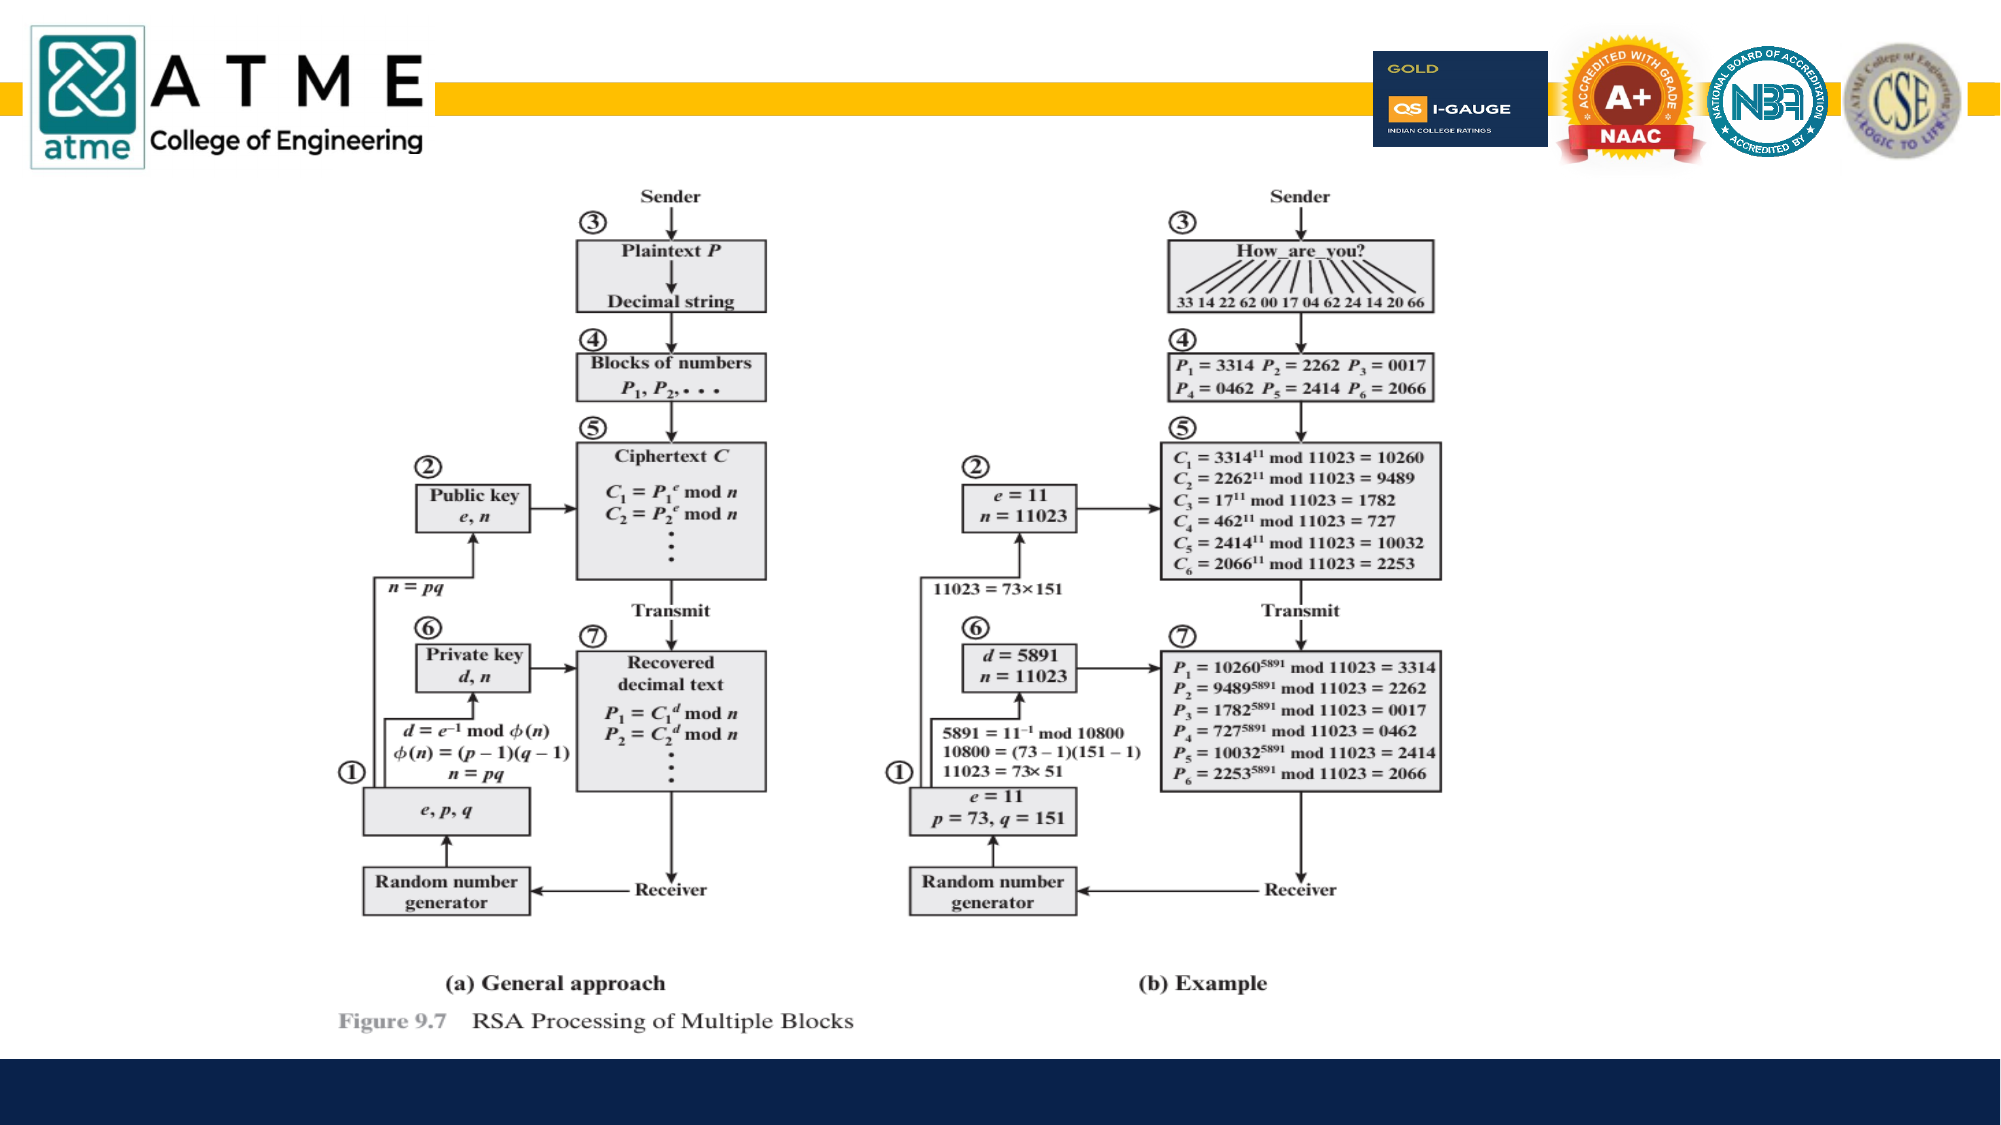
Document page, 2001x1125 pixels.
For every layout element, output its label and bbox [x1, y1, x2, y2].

picture [1840, 26, 1968, 176]
picture [1373, 20, 1828, 180]
picture [22, 15, 1460, 1049]
picture [0, 1059, 2001, 1125]
